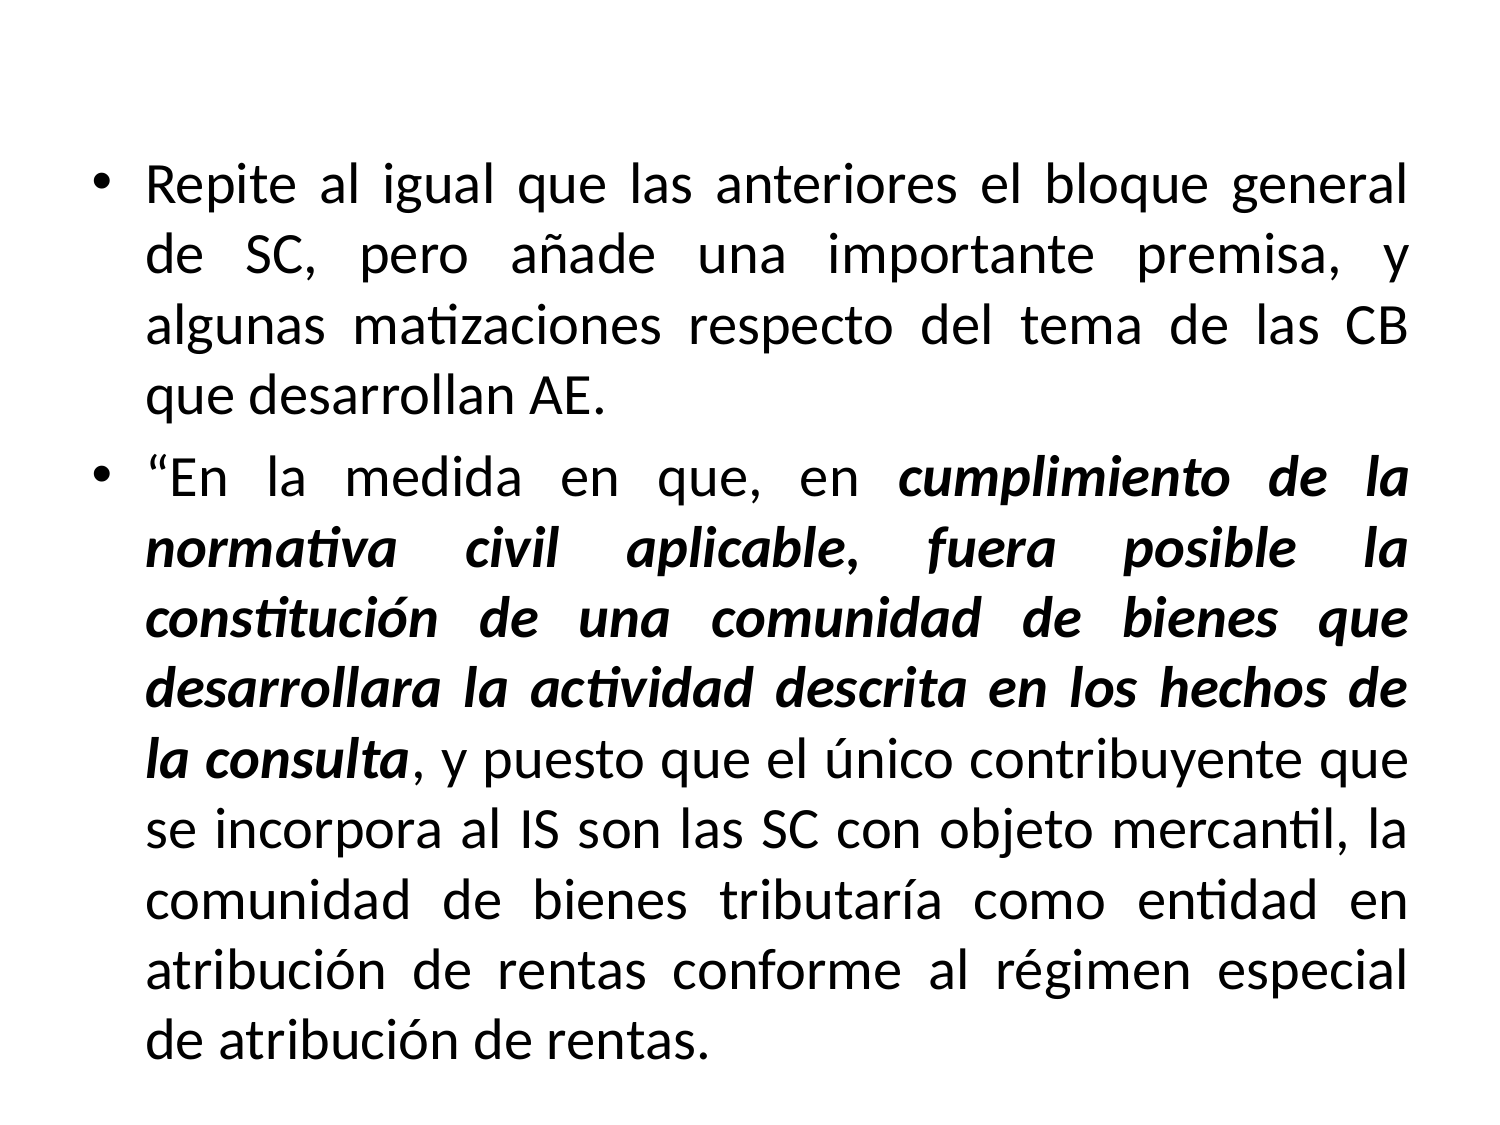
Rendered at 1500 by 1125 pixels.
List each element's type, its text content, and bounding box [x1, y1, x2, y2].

list Repite al igual que las anteriores el bloque general de SC, pero añade una importante premisa, y algunas matizaciones respecto del tema de las CB que desarrollan AE. “En la medida en que, en cumplimiento de la normativa civil aplicable, fuera posible la constitución de una comunidad de bienes que desarrollara la actividad descrita en los hechos de la consulta, y puesto que el único contribuyente que se incorpora al IS son las SC con objeto mercantil, la comunidad de bienes tributaría como entidad en atribución de rentas conforme al régimen especial de atribución de rentas. [76, 137, 1427, 1083]
